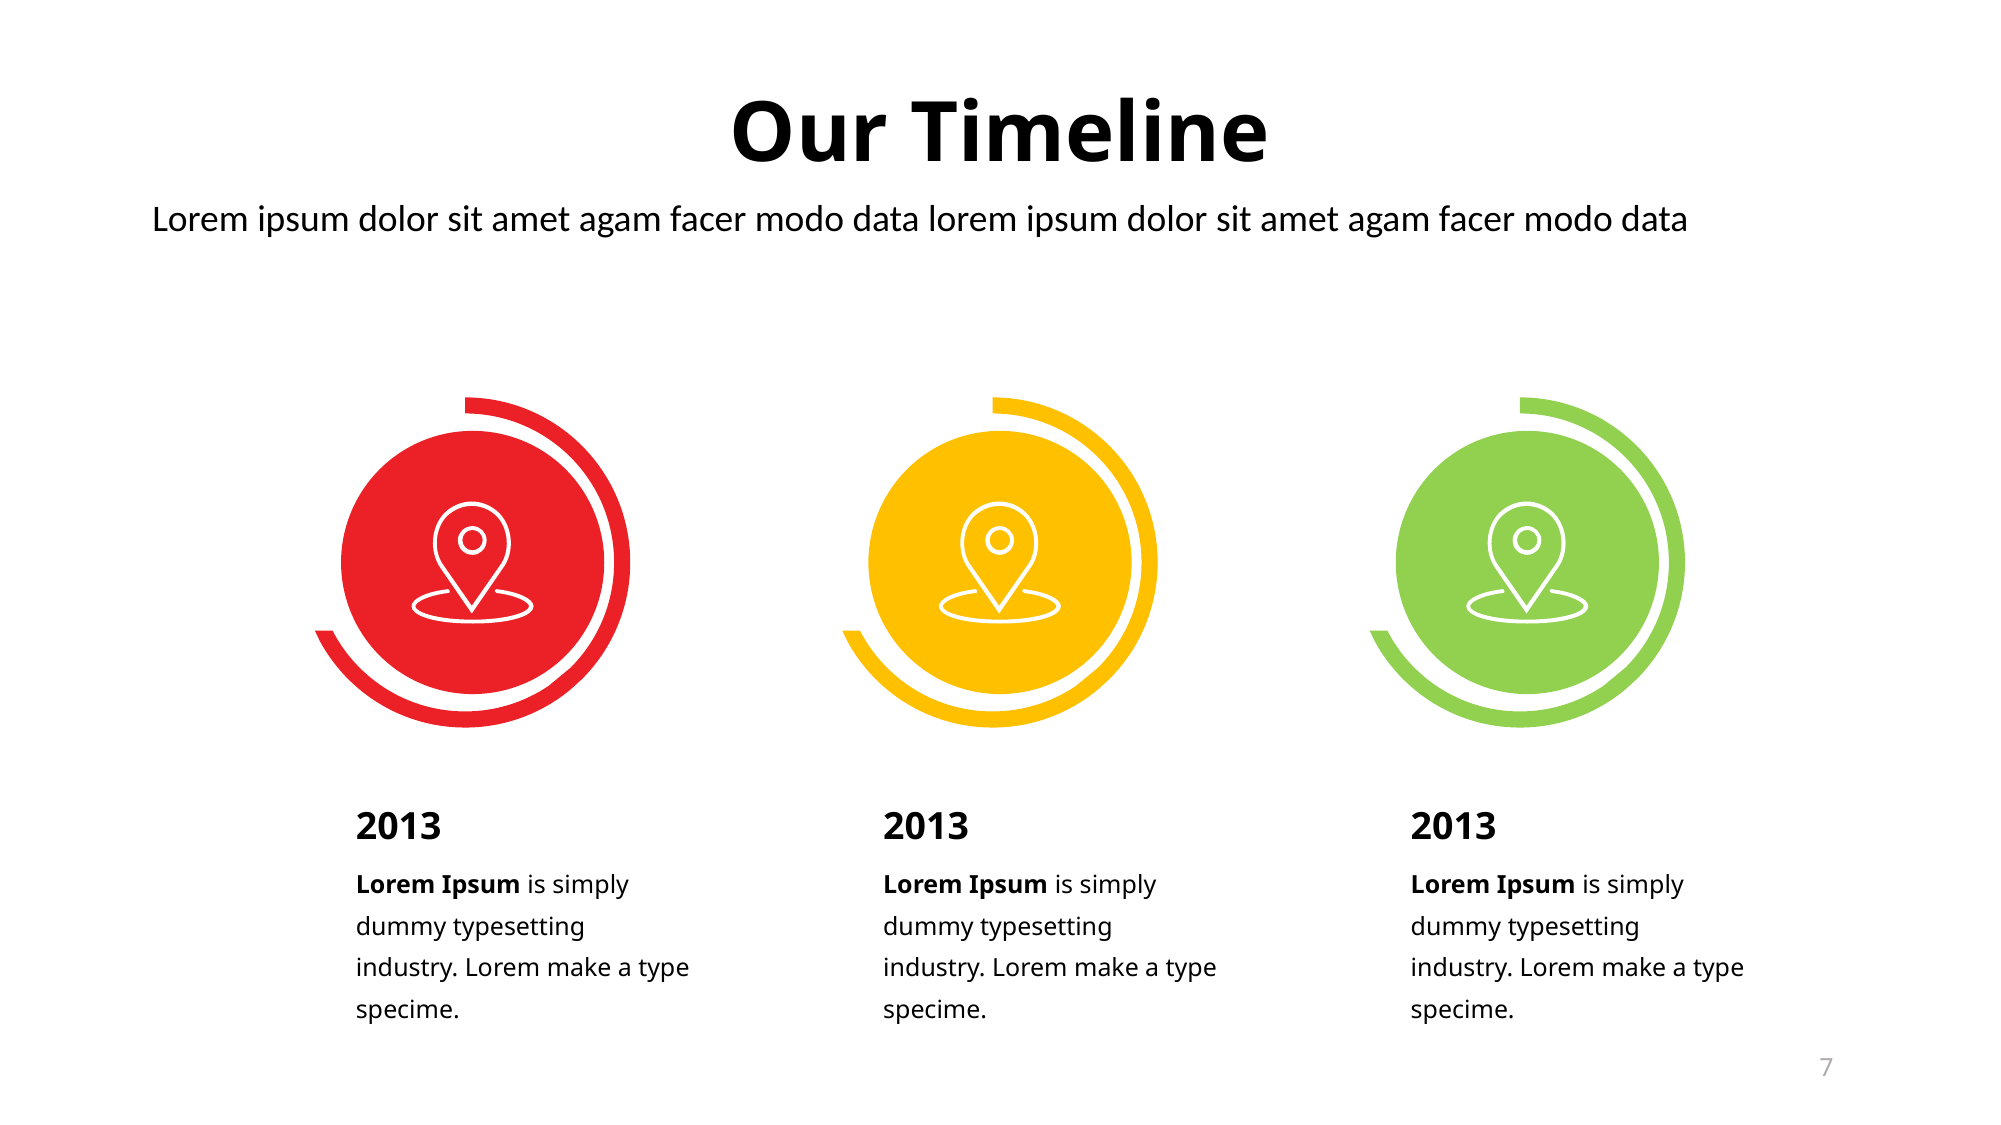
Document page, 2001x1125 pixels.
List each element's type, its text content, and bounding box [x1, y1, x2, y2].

text_box [340, 429, 606, 696]
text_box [1466, 501, 1589, 624]
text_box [341, 794, 708, 991]
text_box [1395, 794, 1763, 991]
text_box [938, 501, 1061, 624]
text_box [868, 794, 1235, 991]
slide_number 7 [1790, 1042, 1863, 1094]
text_box [840, 396, 1159, 729]
text_box [1368, 396, 1687, 729]
subtitle Lorem ipsum dolor sit amet agam facer modo data lorem ipsum dolor sit amet agam facer modo data [137, 191, 1863, 227]
text_box [867, 429, 1133, 696]
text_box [411, 501, 534, 624]
title Our Timeline [137, 78, 1863, 191]
text_box [313, 396, 632, 729]
text_box [1394, 429, 1661, 696]
